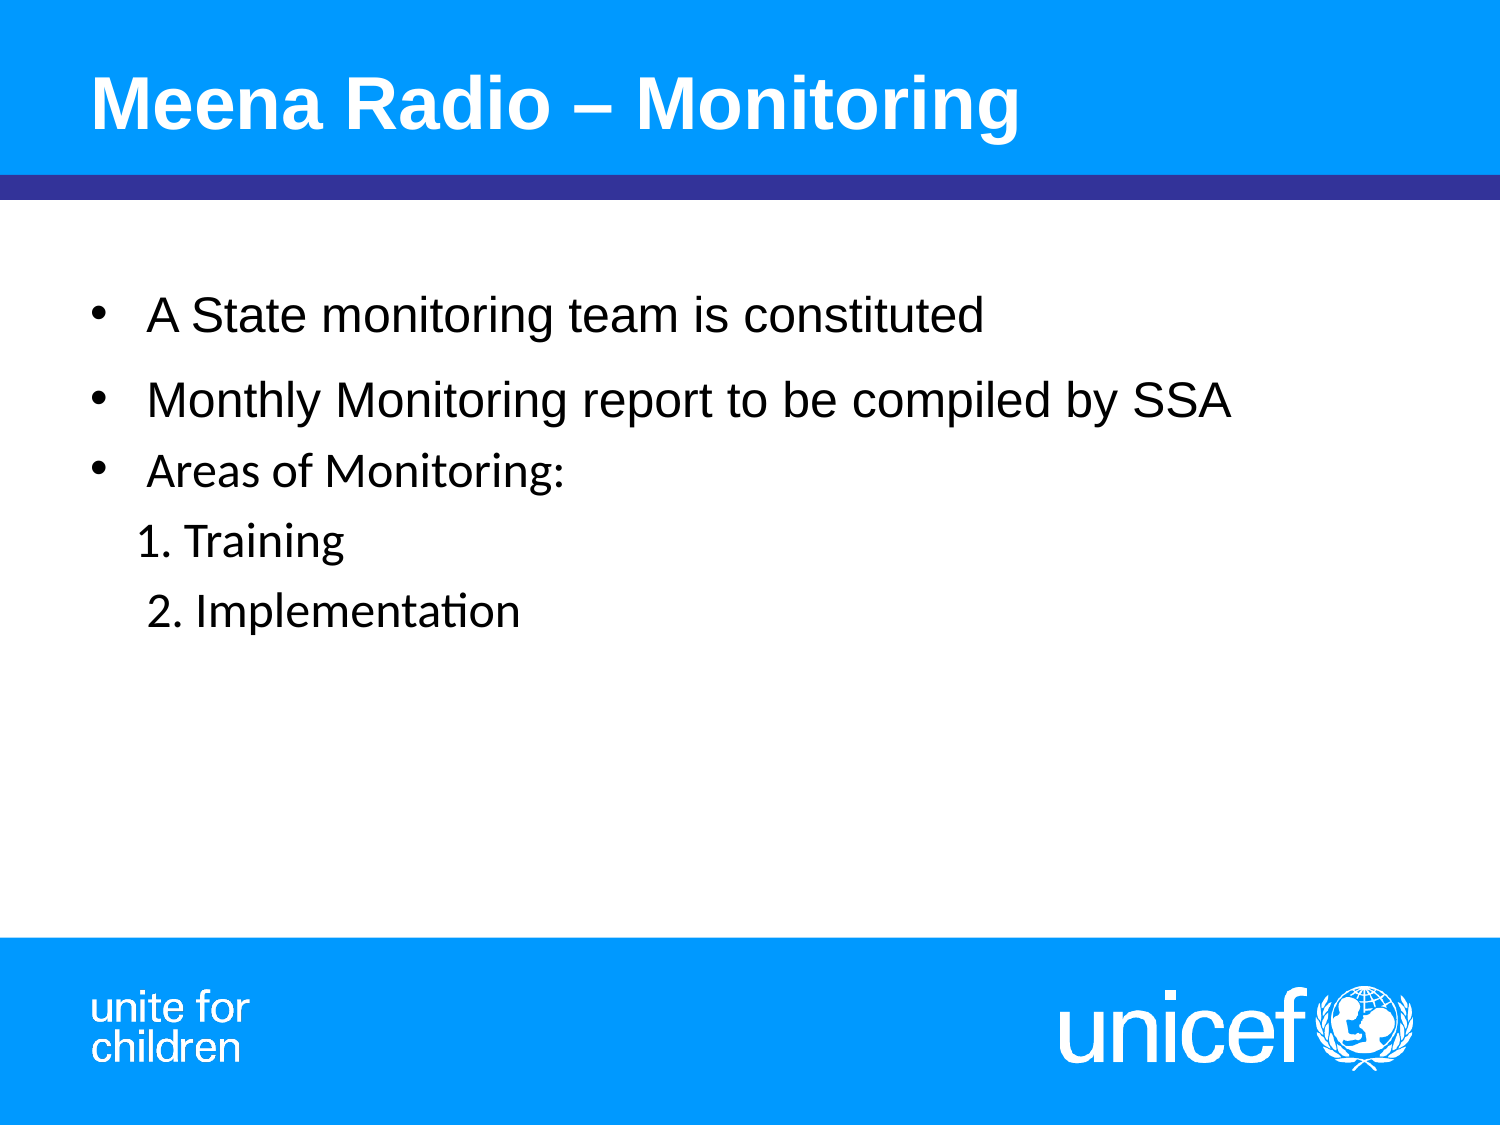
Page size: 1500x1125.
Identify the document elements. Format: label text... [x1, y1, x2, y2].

picture [1060, 986, 1413, 1072]
picture [87, 977, 275, 1074]
text_box [0, 937, 1500, 1125]
text_box [24, 224, 1425, 900]
list A State monitoring team is constituted Monthly Monitoring report to be compiled by SSA Areas of Monitoring: 1. Training 2. Implementation [74, 274, 1351, 951]
title Meena Radio – Monitoring [74, 49, 1351, 151]
